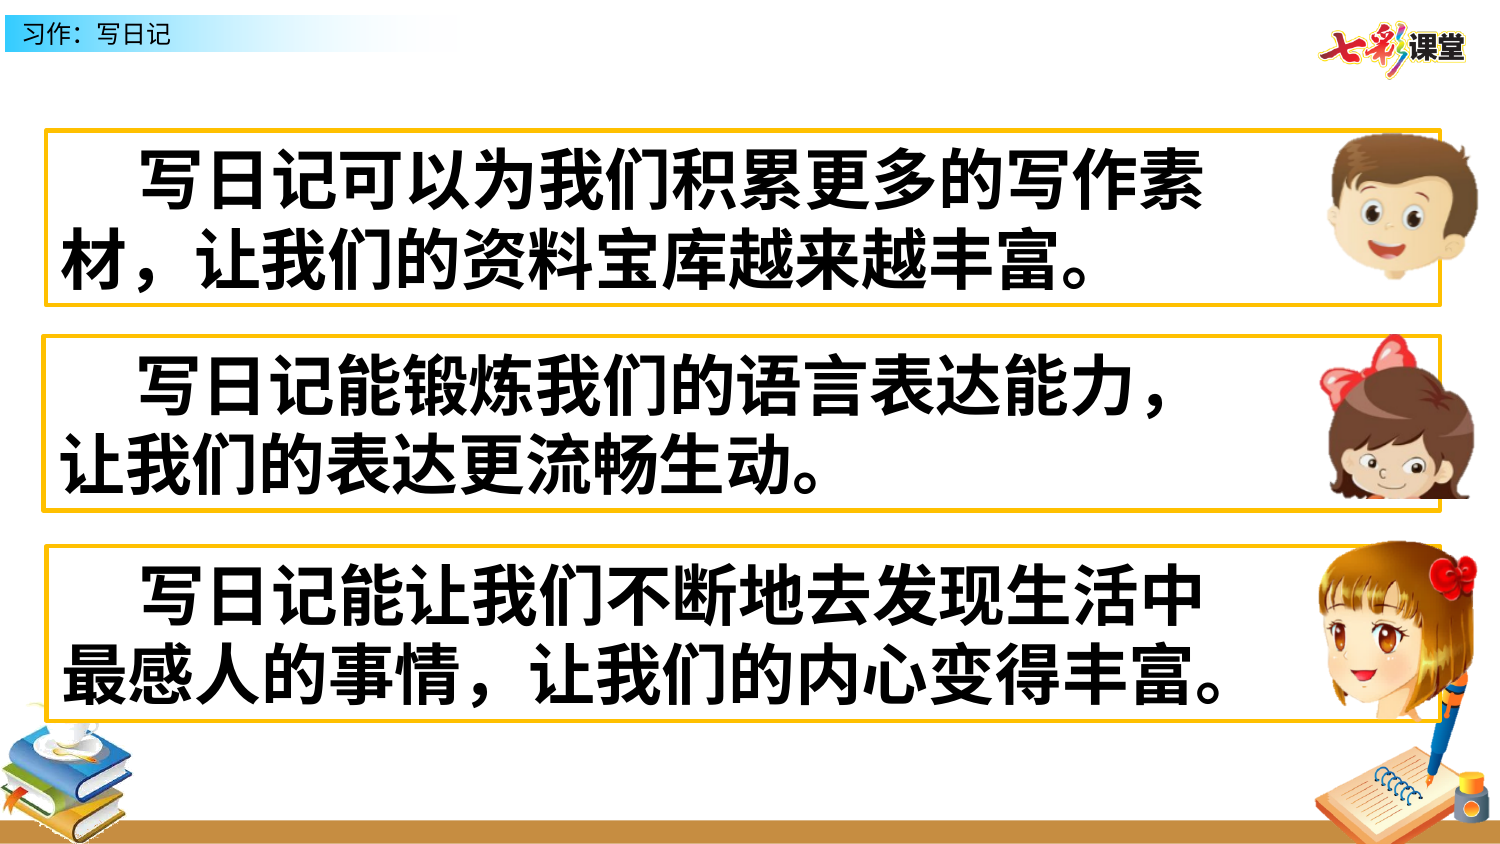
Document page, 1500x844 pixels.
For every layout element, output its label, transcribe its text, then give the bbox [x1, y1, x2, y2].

picture [1303, 539, 1500, 844]
picture [1316, 20, 1468, 80]
picture [0, 700, 146, 844]
text_box 写日记可以为我们积累更多的写作素 材，让我们的资料宝库越来越丰富。 [44, 128, 1277, 307]
text_box 写日记能锻炼我们的语言表达能力， 让我们的表达更流畅生动。 [41, 334, 1442, 513]
picture [1282, 122, 1500, 499]
text_box 写日记能让我们不断地去发现生活中 最感人的事情，让我们的内心变得丰富。 [44, 544, 1306, 723]
